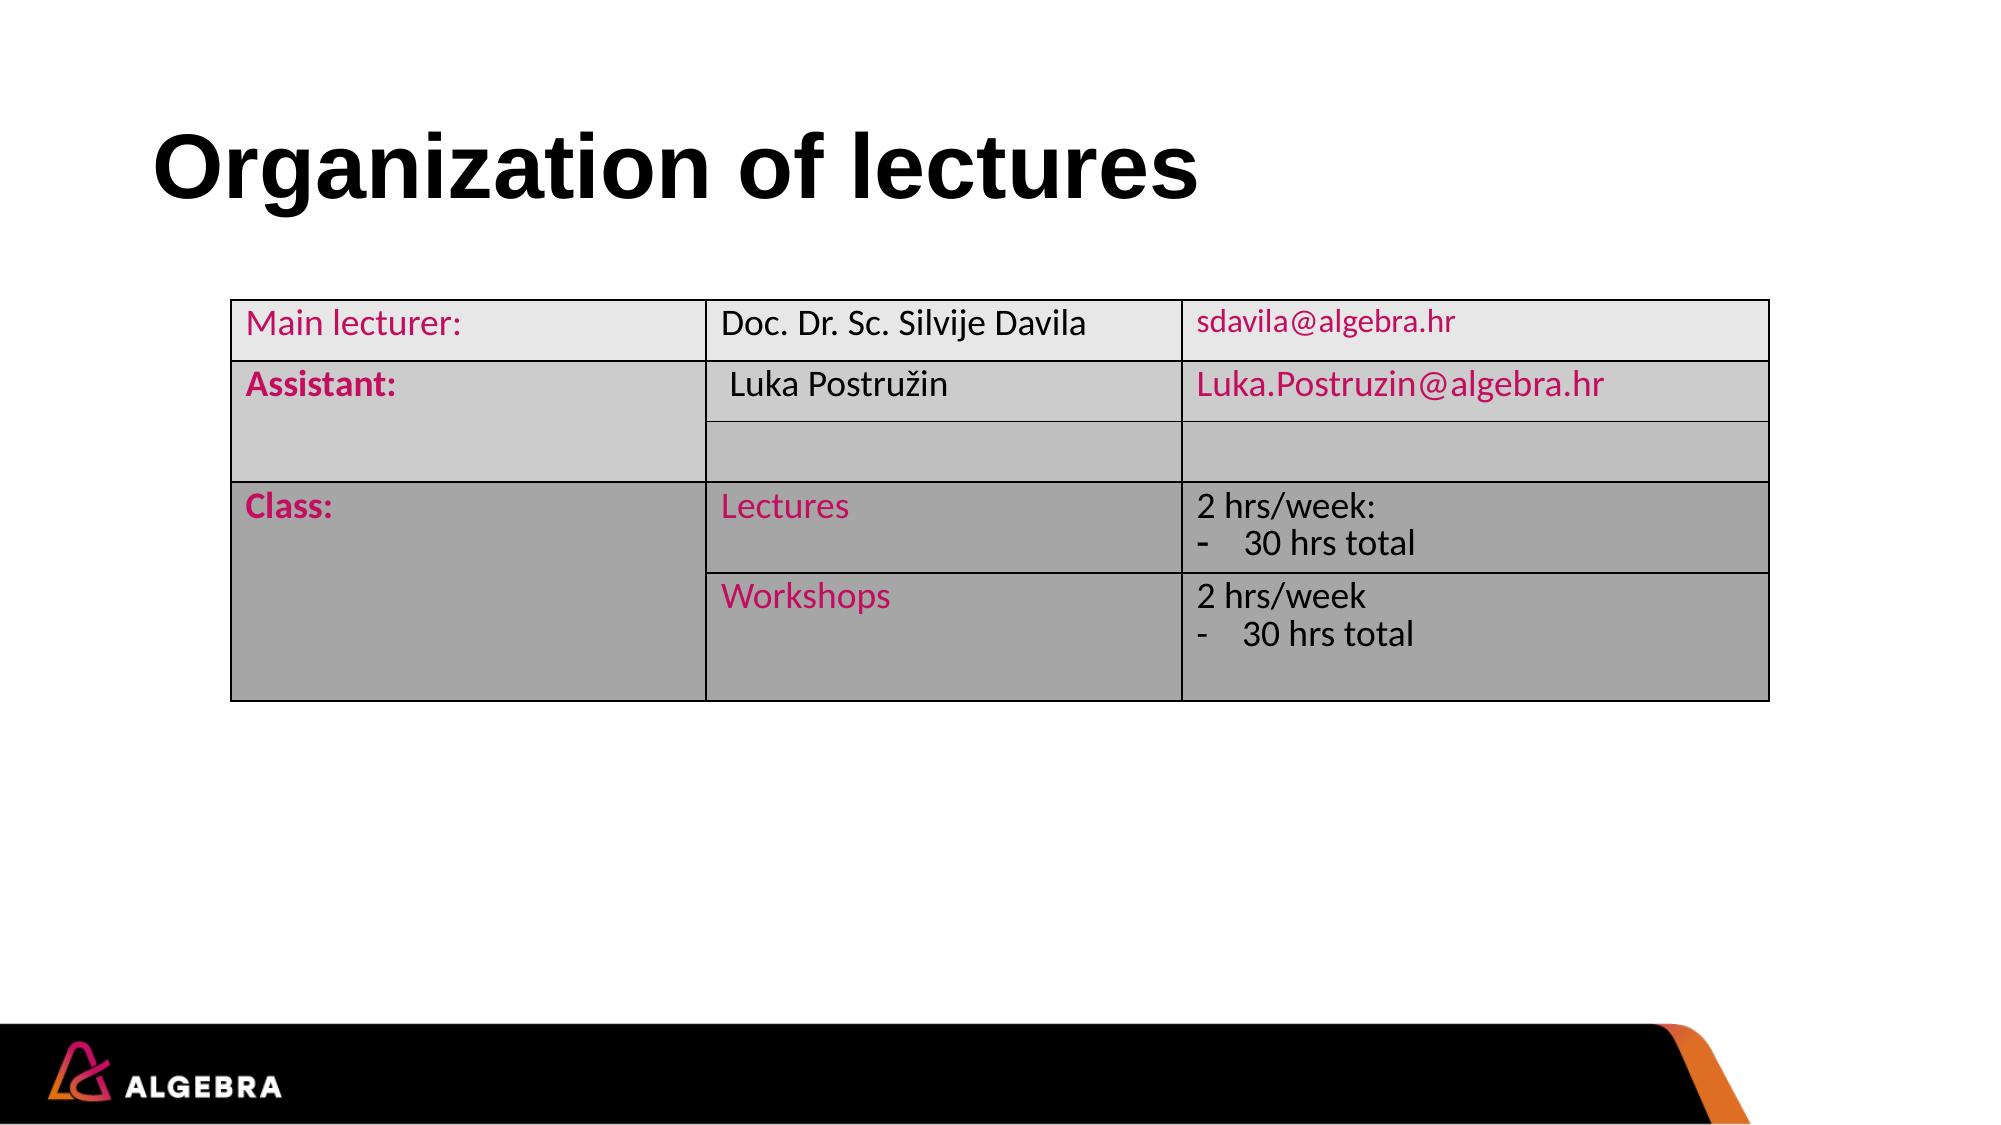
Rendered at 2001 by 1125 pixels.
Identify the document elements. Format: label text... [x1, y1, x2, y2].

table_cell 2 hrs/week - 30 hrs total [1183, 574, 1768, 700]
table_cell [707, 422, 1181, 481]
table_header Doc. Dr. Sc. Silvije Davila [707, 301, 1181, 360]
table_cell Class: [232, 483, 705, 700]
table_header sdavila@algebra.hr [1183, 301, 1768, 360]
table_cell 2 hrs/week: 30 hrs total [1183, 483, 1768, 572]
table_cell Lectures [707, 483, 1181, 572]
table_cell Workshops [707, 574, 1181, 700]
picture [0, 1023, 1958, 1125]
table_cell Luka.Postruzin@algebra.hr [1183, 362, 1768, 421]
table_cell Assistant: [232, 362, 705, 481]
title Organization of lectures [137, 59, 1863, 278]
table_cell Luka Postružin [707, 362, 1181, 421]
table_cell [1183, 422, 1768, 481]
table_header Main lecturer: [232, 301, 705, 360]
